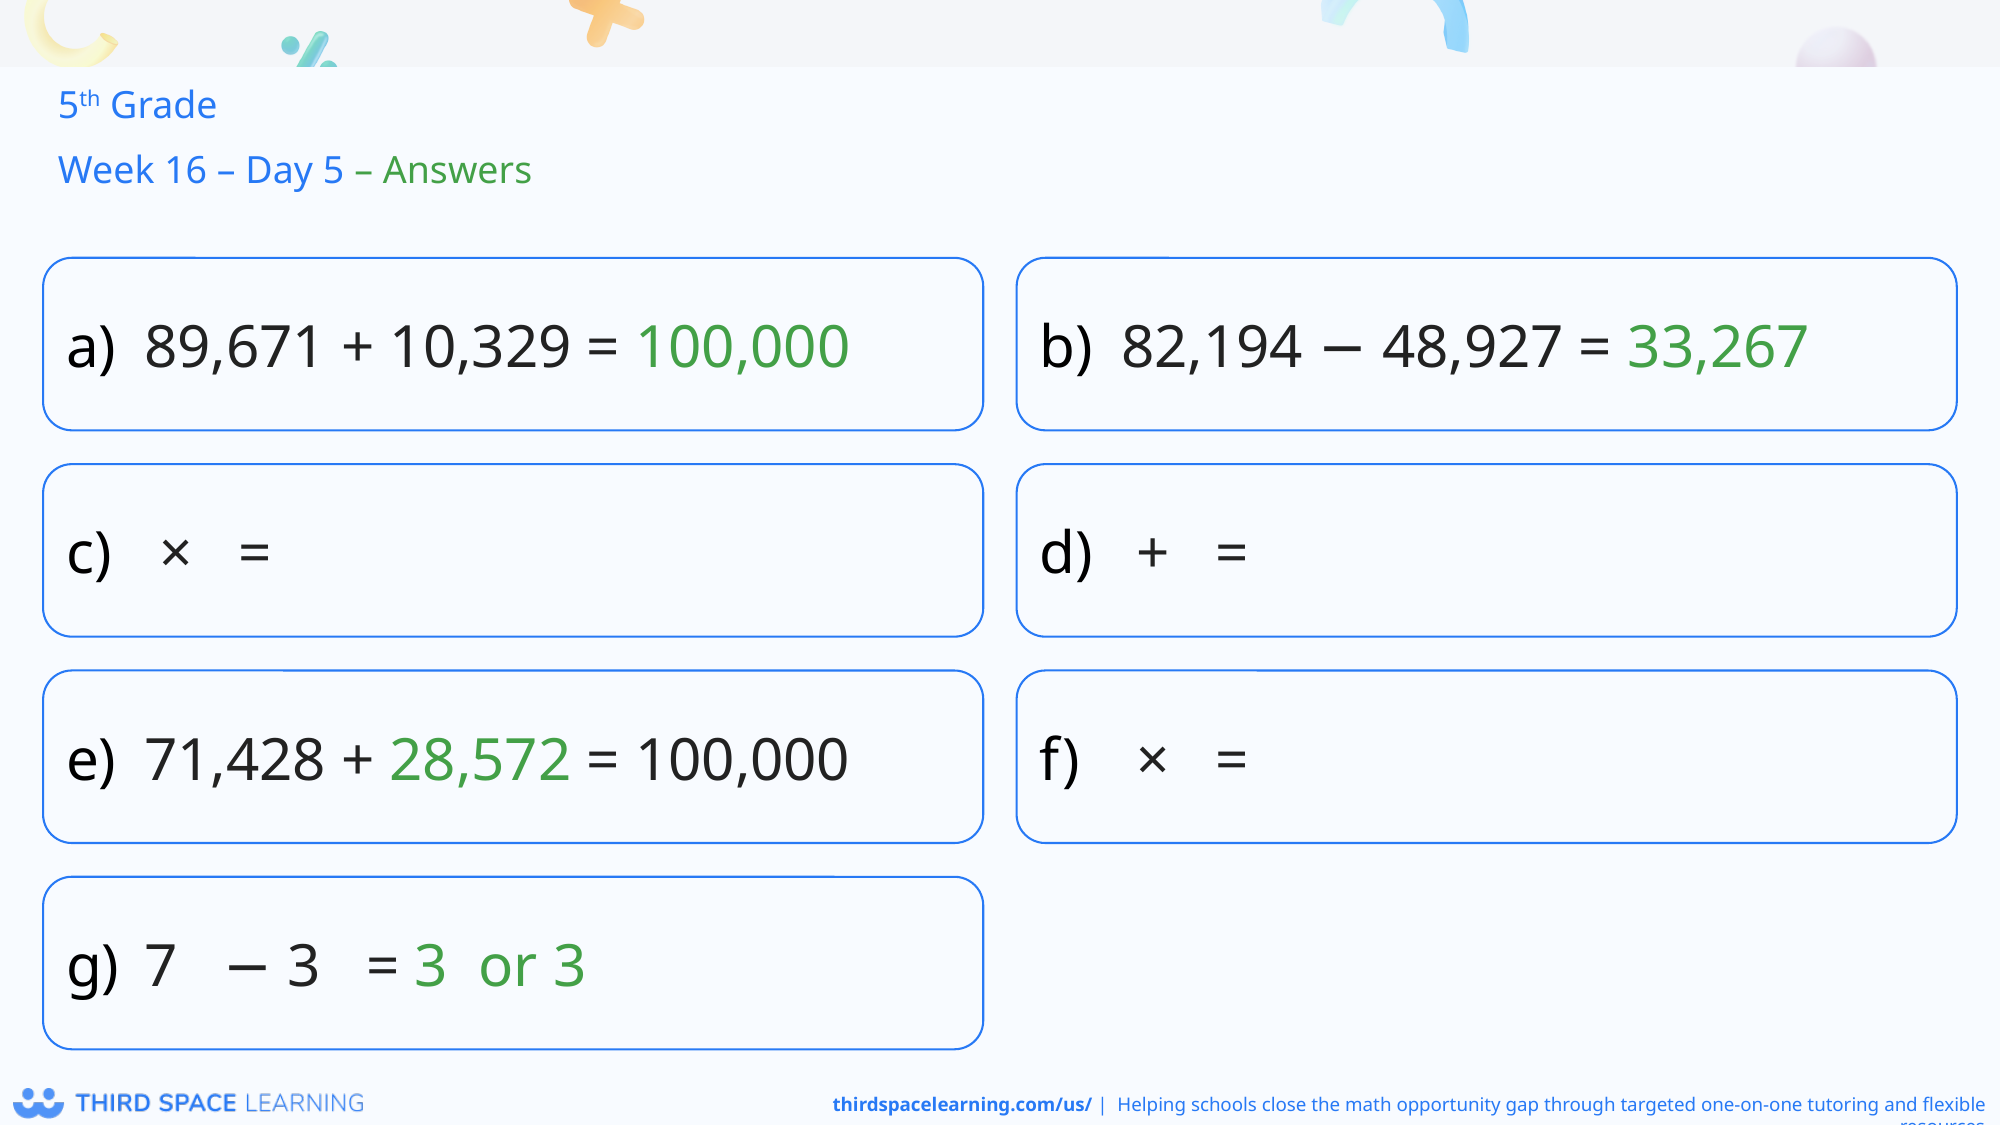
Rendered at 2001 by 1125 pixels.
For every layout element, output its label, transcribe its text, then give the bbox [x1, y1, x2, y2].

list 89,671 + 10,329 = 100,000 [129, 272, 962, 416]
picture [0, 0, 2000, 67]
picture [13, 1088, 365, 1119]
list 82,194 − 48,927 = 33,267 [1106, 272, 1939, 416]
list 71,428 + 28,572 = 100,000 [129, 684, 962, 829]
text_box 5th Grade Week 16 – Day 5 – Answers [43, 73, 705, 212]
